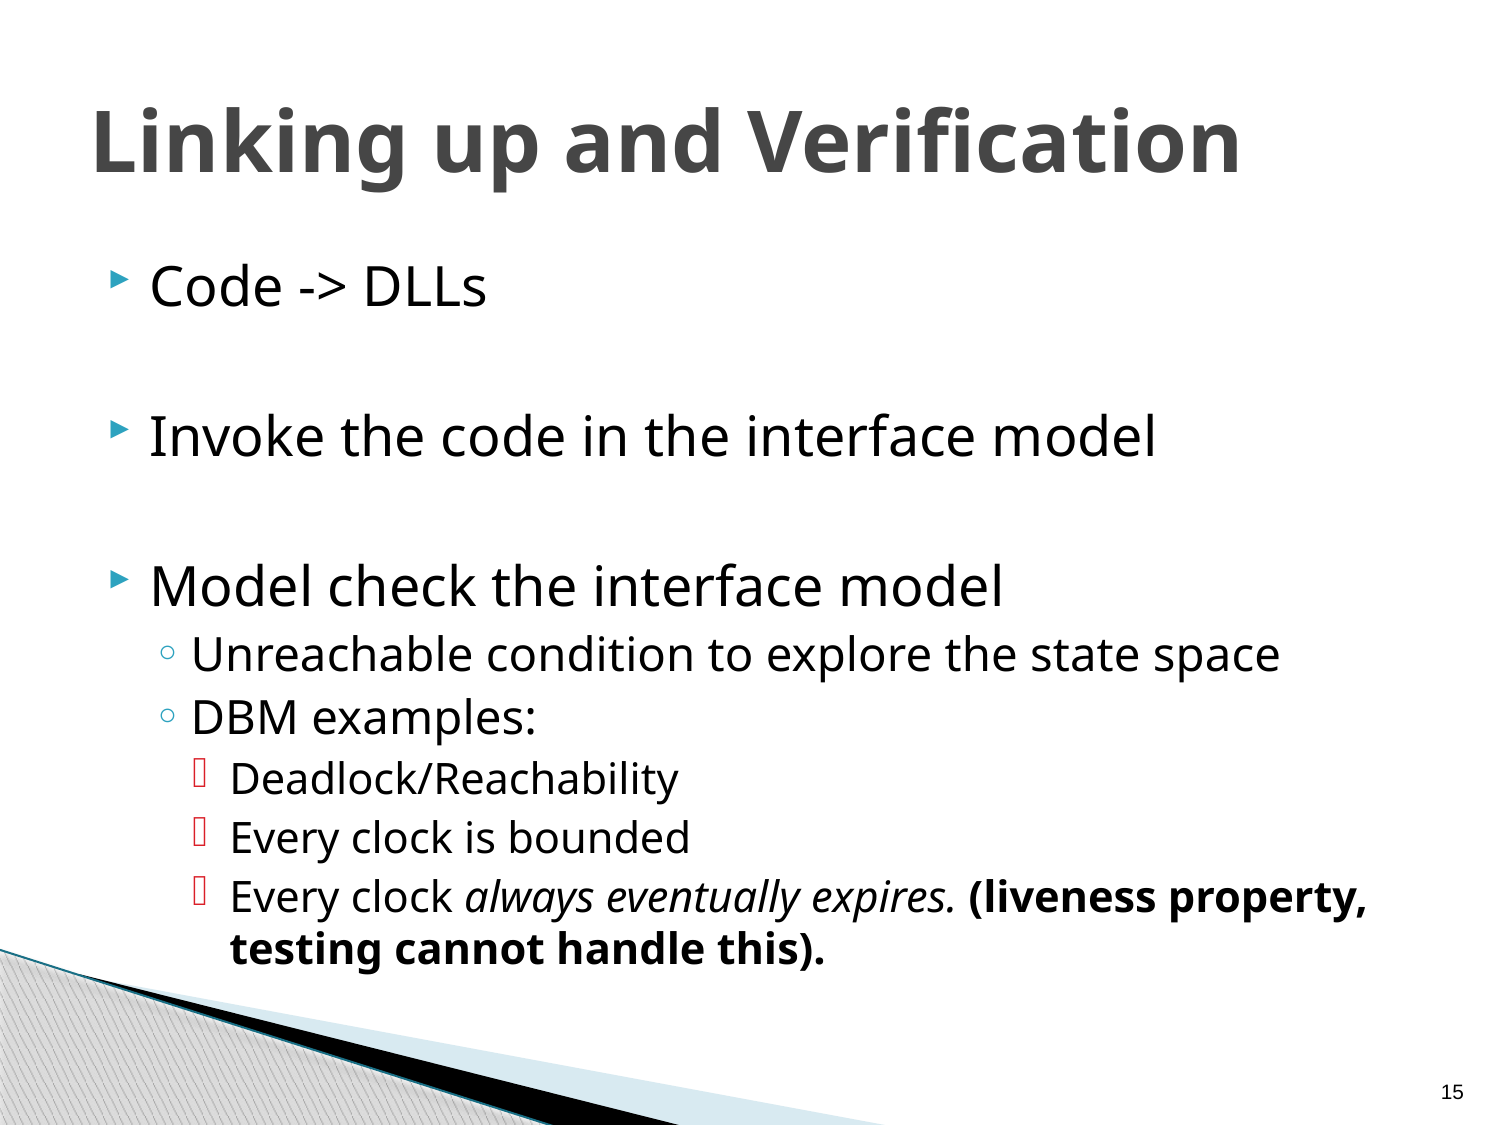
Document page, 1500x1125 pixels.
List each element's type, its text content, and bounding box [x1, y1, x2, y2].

slide_number 15 [1418, 1051, 1479, 1112]
title Linking up and Verification [75, 45, 1425, 233]
list Code -> DLLs Invoke the code in the interface model Model check the interface model Unreachable condition to explore the state space DBM examples: Deadlock/Reachability Every clock is bounded Every clock always eventually expires. (liveness property, testing cannot handle this). [75, 243, 1425, 986]
